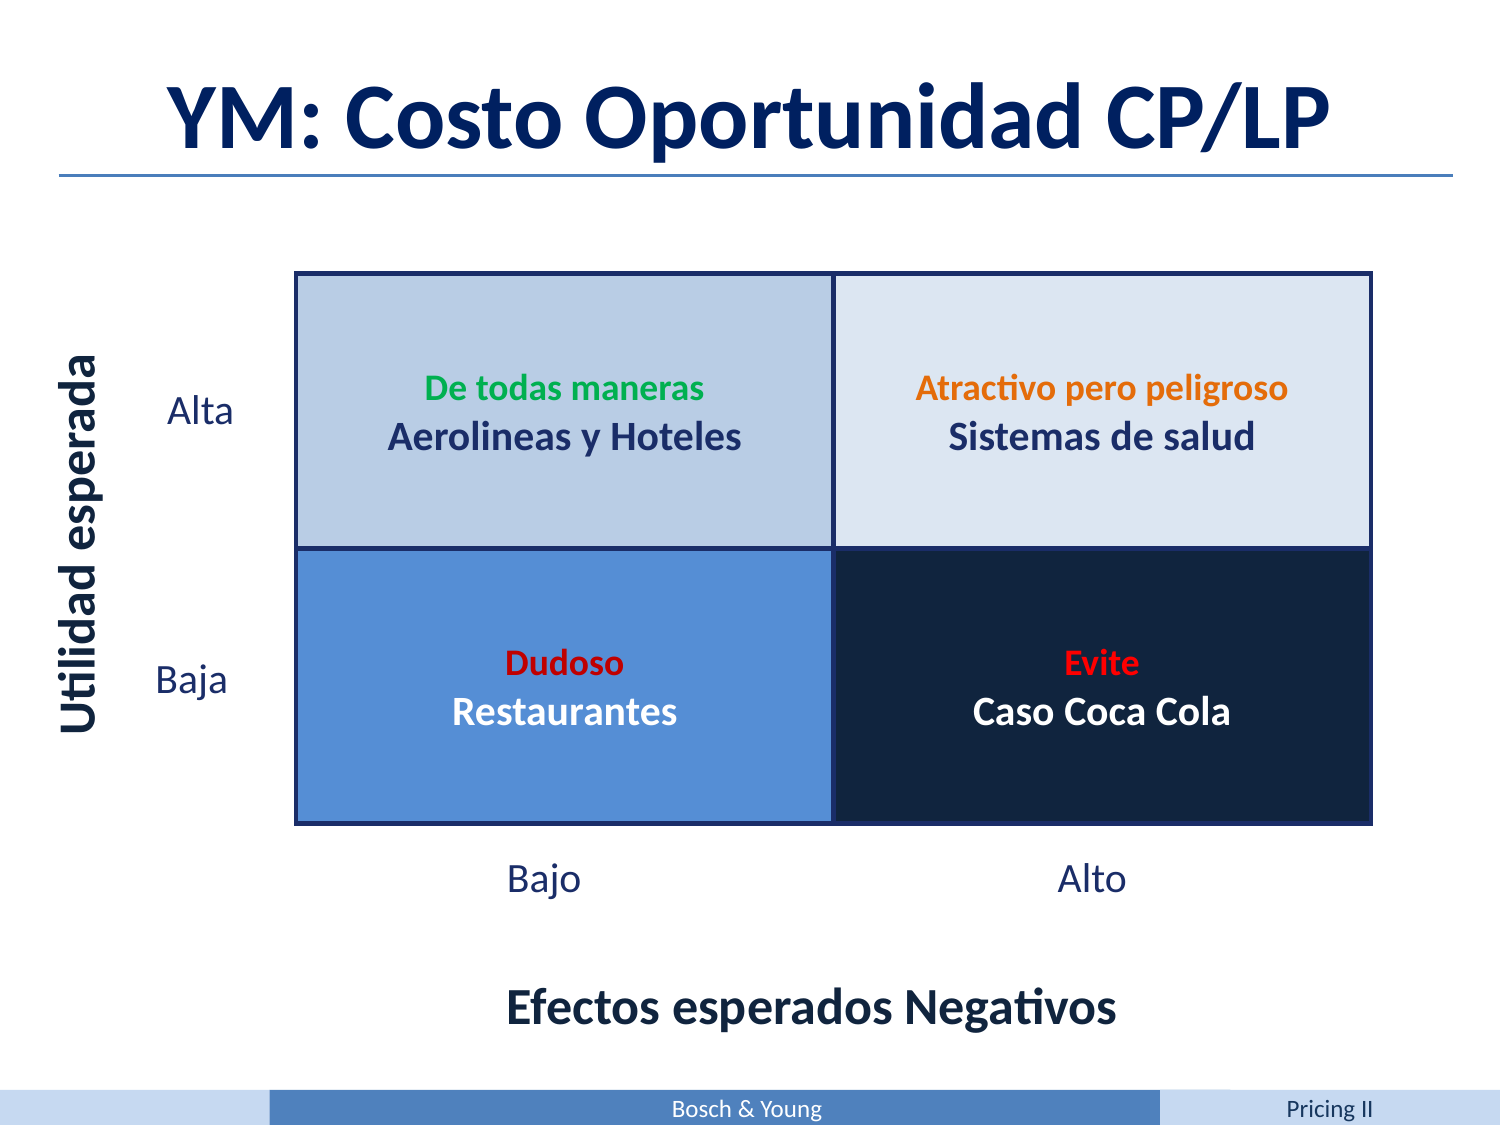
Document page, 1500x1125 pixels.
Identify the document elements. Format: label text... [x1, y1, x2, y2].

text_box YM: Costo Oportunidad CP/LP [35, 47, 1465, 175]
text_box Alto [1042, 843, 1193, 909]
text_box Efectos esperados Negativos [492, 964, 1207, 1042]
text_box Atractivo pero peligroso Sistemas de salud [833, 273, 1372, 549]
text_box Bajo [492, 843, 655, 909]
text_box [0, 1088, 272, 1125]
text_box Bosch & Young [272, 1088, 1158, 1125]
text_box Evite Caso Coca Cola [834, 549, 1372, 824]
text_box Baja [140, 644, 278, 710]
text_box Dudoso Restaurantes [296, 548, 834, 824]
text_box De todas maneras Aerolineas y Hoteles [296, 273, 833, 548]
text_box Alta [152, 375, 303, 440]
text_box Utilidad esperada [35, 316, 113, 751]
text_box Pricing II [1158, 1088, 1500, 1125]
